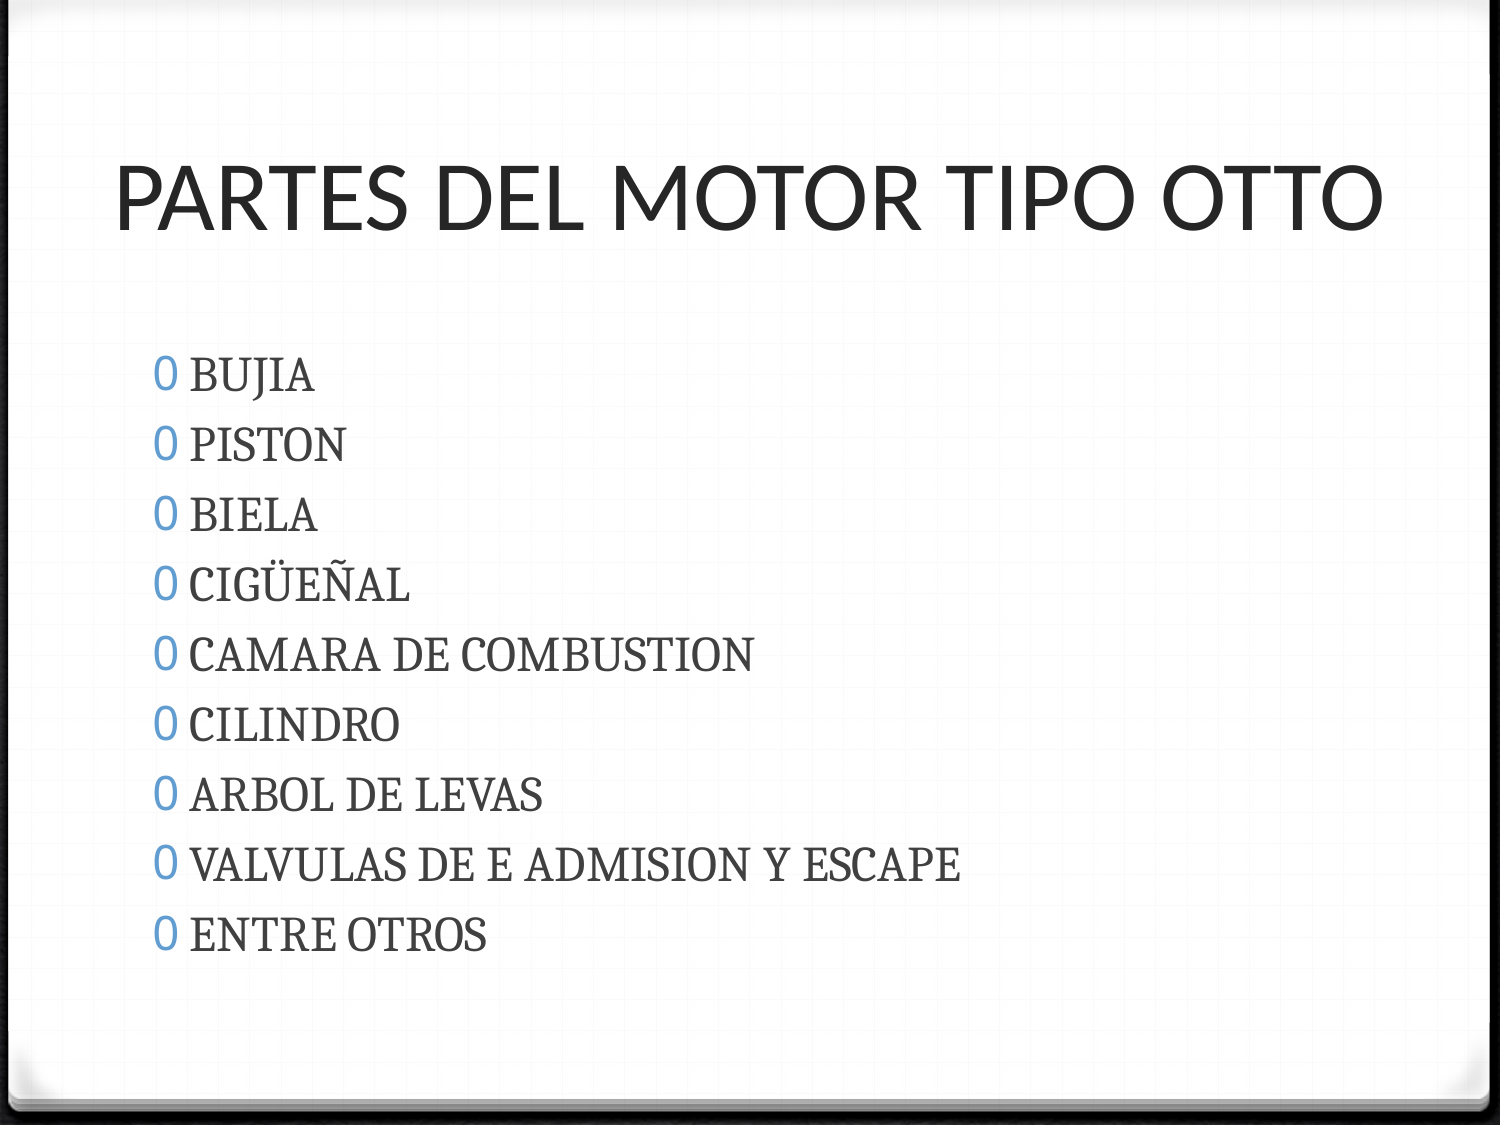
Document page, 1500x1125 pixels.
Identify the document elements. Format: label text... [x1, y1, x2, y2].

picture [0, 0, 1500, 1125]
title PARTES DEL MOTOR TIPO OTTO [90, 71, 1410, 309]
list BUJIA PISTON BIELA CIGÜEÑAL CAMARA DE COMBUSTION CILINDRO ARBOL DE LEVAS VALVULAS DE E ADMISION Y ESCAPE ENTRE OTROS [137, 334, 1363, 983]
